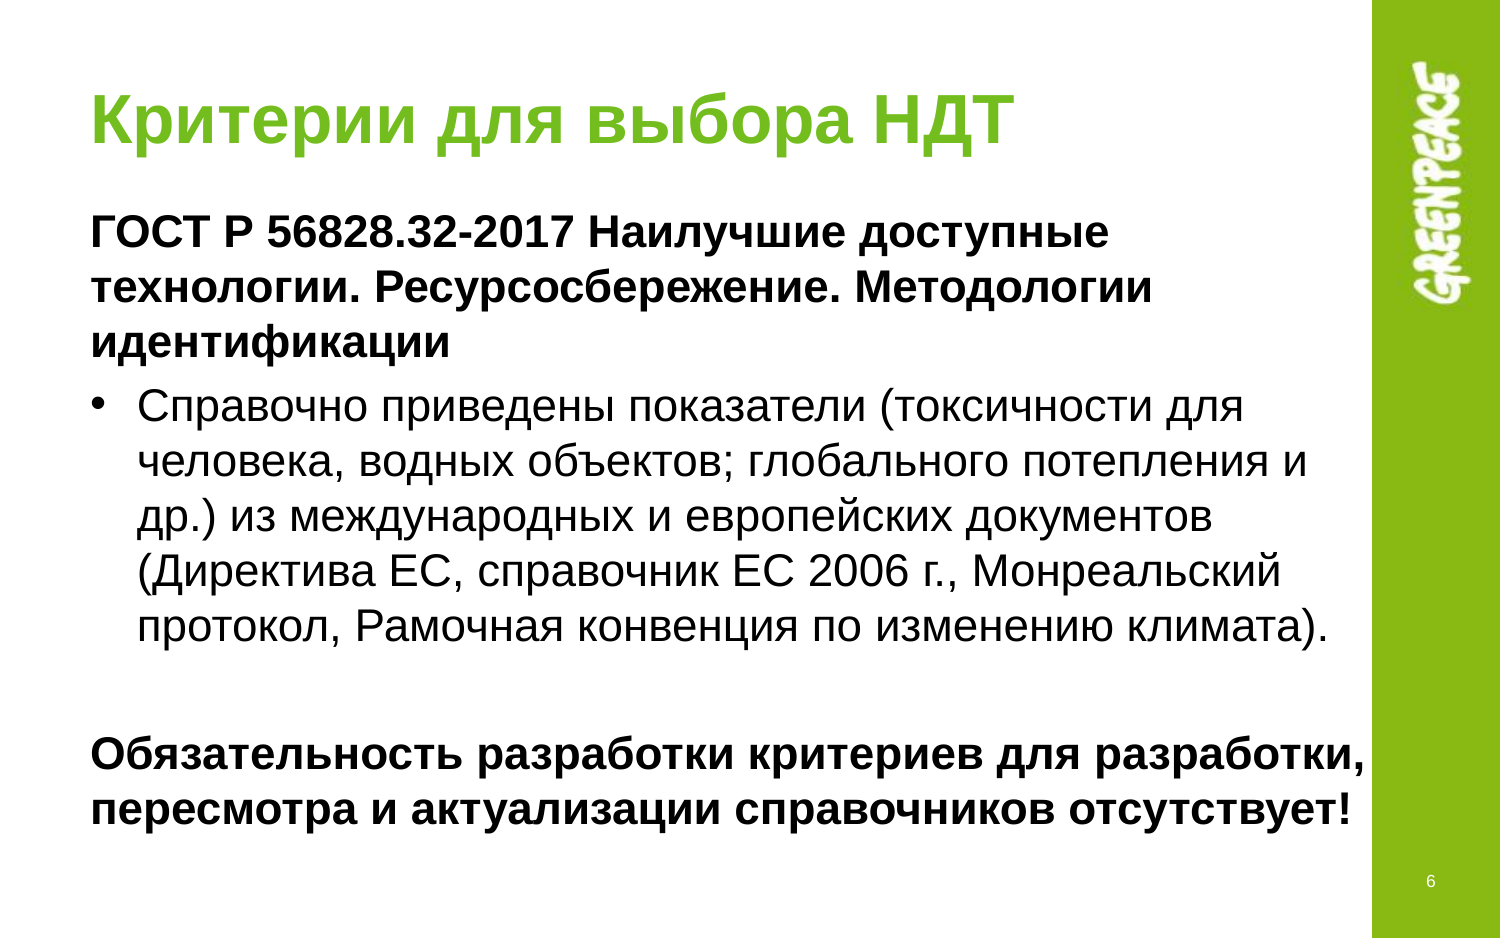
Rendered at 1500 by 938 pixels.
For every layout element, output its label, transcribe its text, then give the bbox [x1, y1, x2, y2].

title Критерии для выбора НДТ [75, 37, 1313, 193]
picture [1372, 0, 1500, 938]
list ГОСТ Р 56828.32-2017 Наилучшие доступные технологии. Ресурсосбережение. Методологии идентификации Справочно приведены показатели (токсичности для человека, водных объектов; глобального потепления и др.) из международных и европейских документов (Директива ЕС, справочник ЕС 2006 г., Монреальский протокол, Рамочная конвенция по изменению климата). Обязательность разработки критериев для разработки, пересмотра и актуализации справочников отсутствует! [75, 193, 1388, 886]
